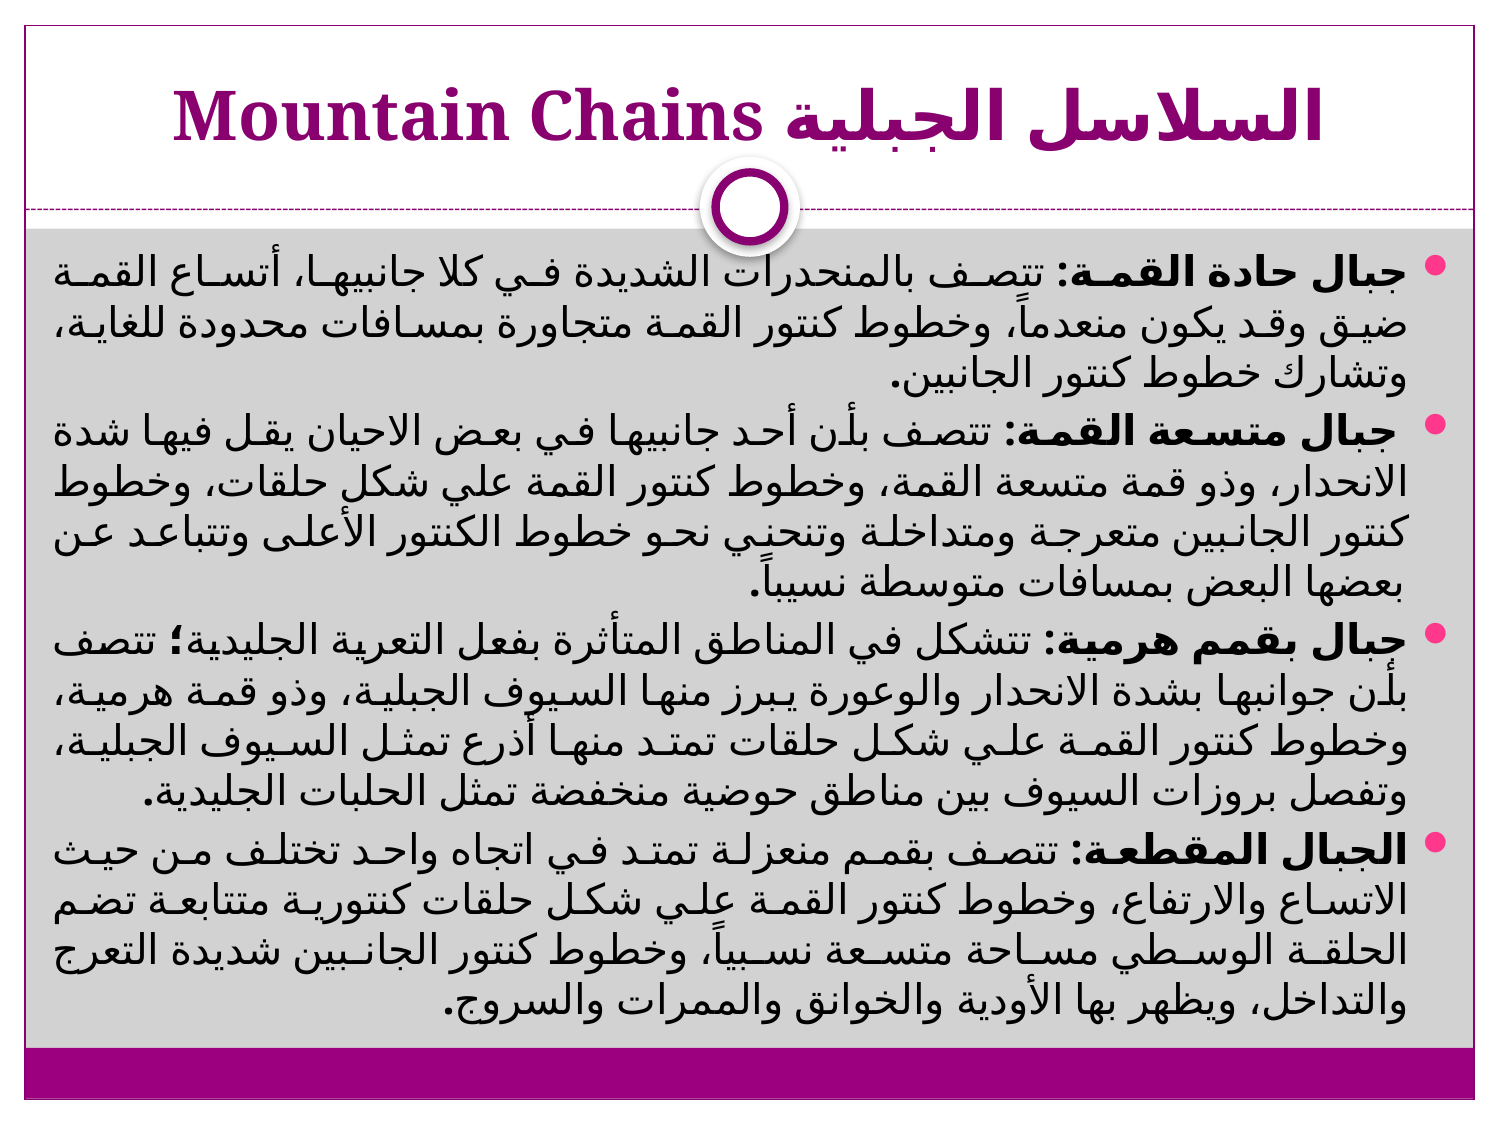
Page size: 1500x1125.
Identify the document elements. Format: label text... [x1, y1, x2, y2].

list جبال حادة القمة: تتصف بالمنحدرات الشديدة في كلا جانبيها، أتساع القمة ضيق وقد يكون منعدماً، وخطوط كنتور القمة متجاورة بمسافات محدودة للغاية، وتشارك خطوط كنتور الجانبين. جبال متسعة القمة: تتصف بأن أحد جانبيها في بعض الاحيان يقل فيها شدة الانحدار، وذو قمة متسعة القمة، وخطوط كنتور القمة علي شكل حلقات، وخطوط كنتور الجانبين متعرجة ومتداخلة وتنحني نحو خطوط الكنتور الأعلى وتتباعد عن بعضها البعض بمسافات متوسطة نسيباً. جبال بقمم هرمية: تتشكل في المناطق المتأثرة بفعل التعرية الجليدية؛ تتصف بأن جوانبها بشدة الانحدار والوعورة يبرز منها السيوف الجبلية، وذو قمة هرمية، وخطوط كنتور القمة علي شكل حلقات تمتد منها أذرع تمثل السيوف الجبلية، وتفصل بروزات السيوف بين مناطق حوضية منخفضة تمثل الحلبات الجليدية. الجبال المقطعة: تتصف بقمم منعزلة تمتد في اتجاه واحد تختلف من حيث الاتساع والارتفاع، وخطوط كنتور القمة علي شكل حلقات كنتورية متتابعة تضم الحلقة الوسطي مساحة متسعة نسبياً، وخطوط كنتور الجانبين شديدة التعرج والتداخل، ويظهر بها الأودية والخوانق والممرات والسروج. [37, 237, 1463, 1050]
title السلاسل الجبلية Mountain Chains [49, 37, 1450, 162]
